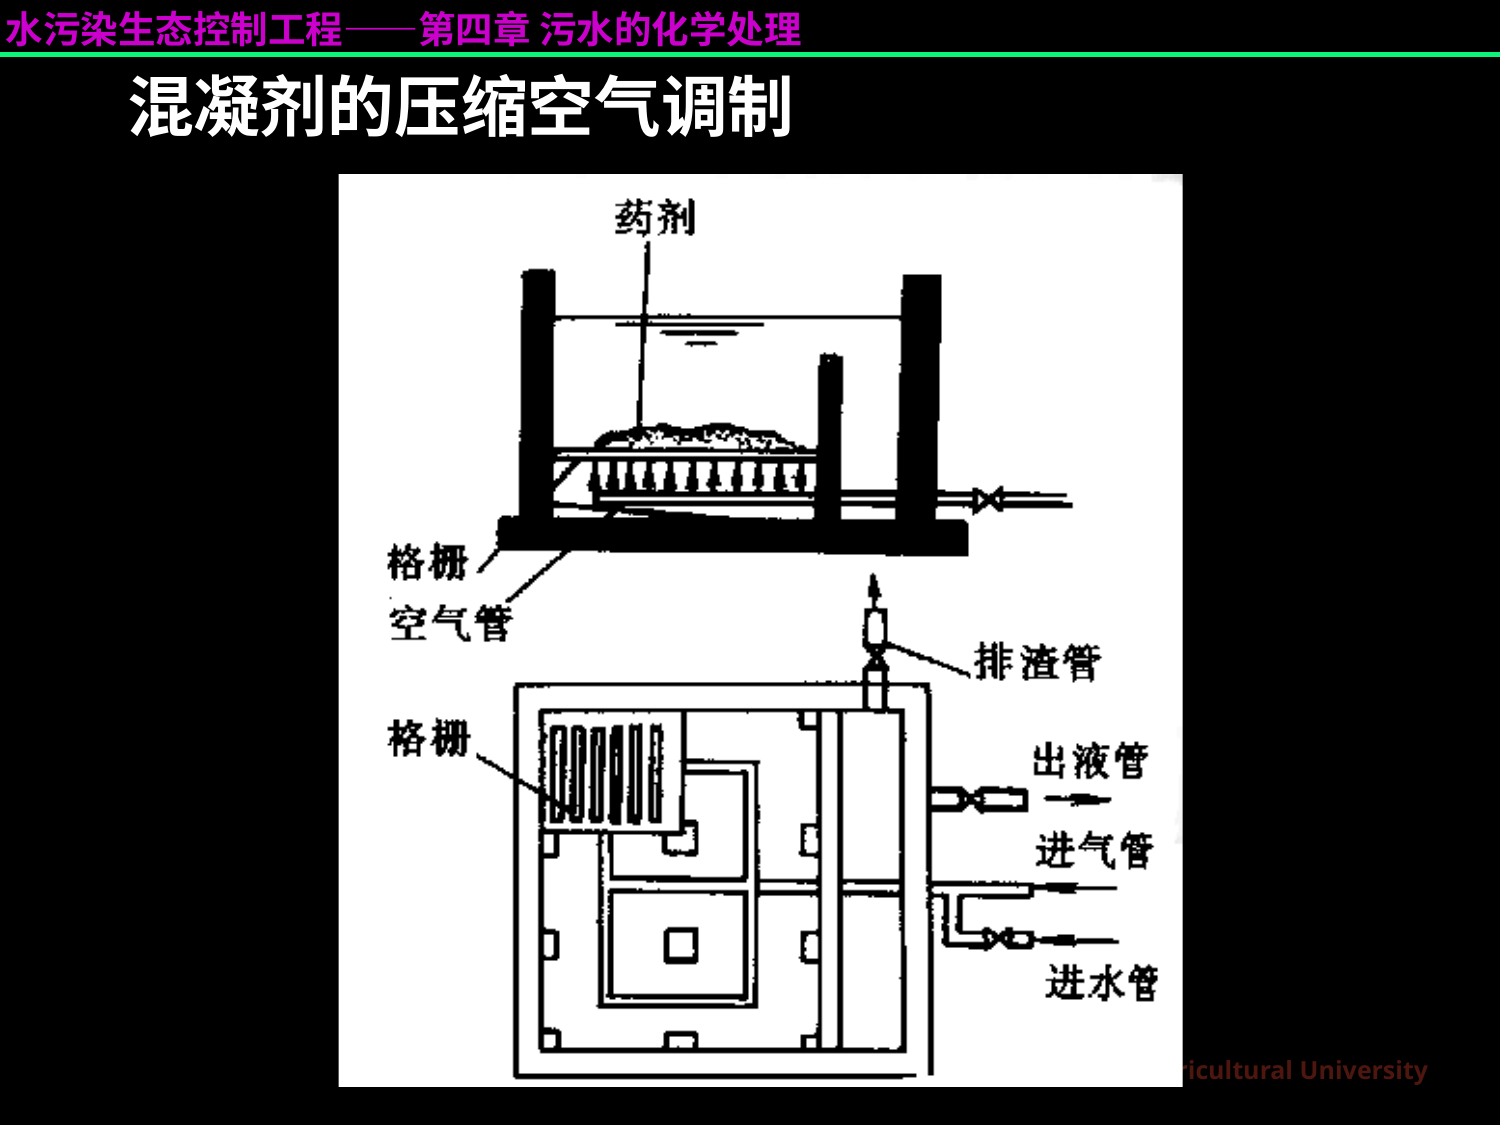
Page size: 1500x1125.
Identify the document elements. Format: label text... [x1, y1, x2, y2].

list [338, 174, 1184, 1088]
title 混凝剂的压缩空气调制 [112, 54, 1388, 155]
